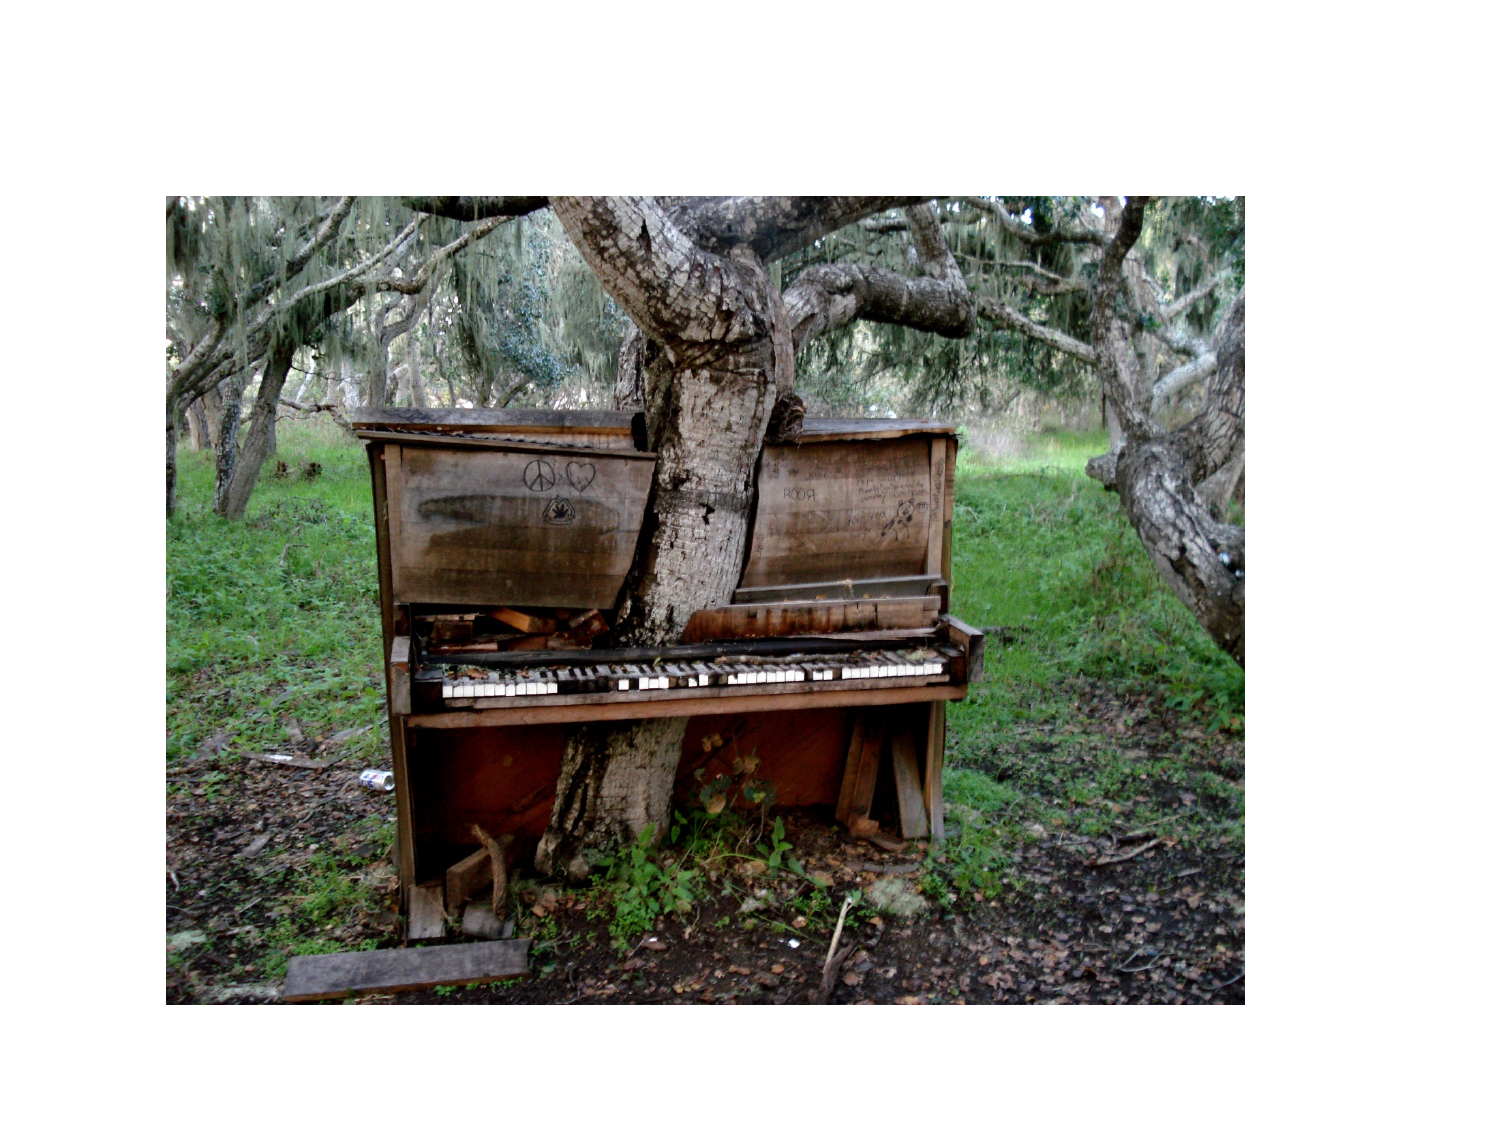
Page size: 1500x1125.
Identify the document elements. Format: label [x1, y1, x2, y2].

list [166, 196, 1246, 1006]
